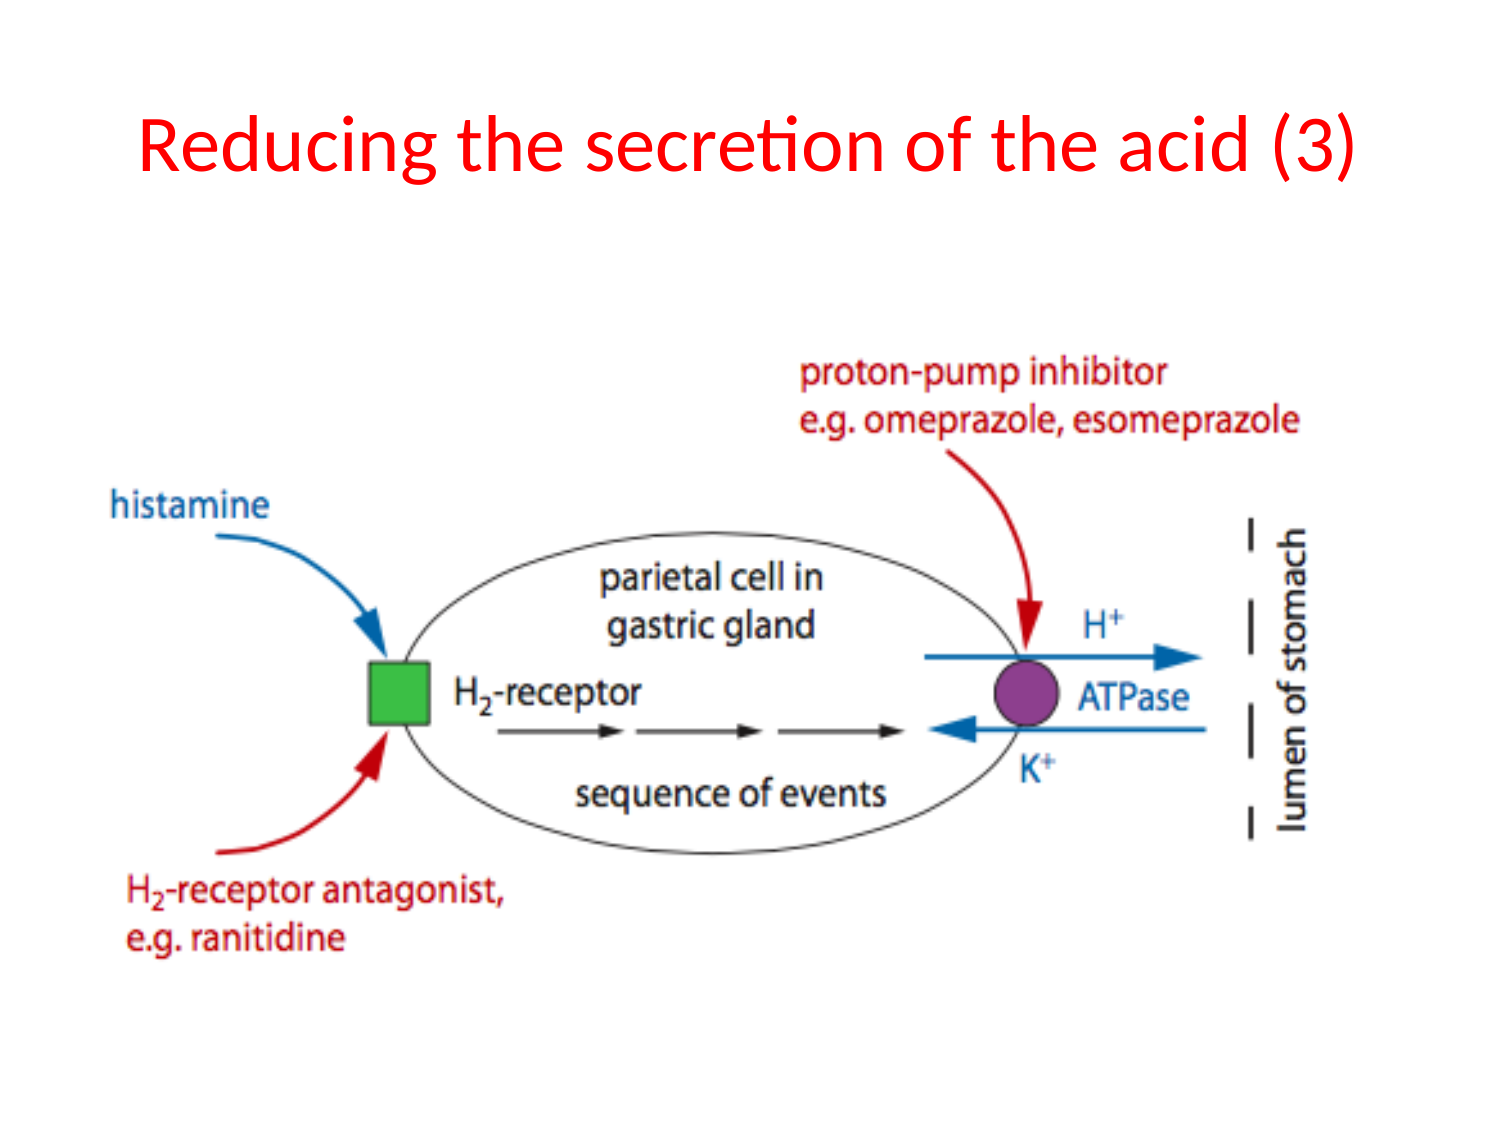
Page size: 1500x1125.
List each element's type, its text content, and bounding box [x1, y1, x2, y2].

title Reducing the secretion of the acid (3) [75, 45, 1425, 230]
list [0, 232, 1500, 1089]
